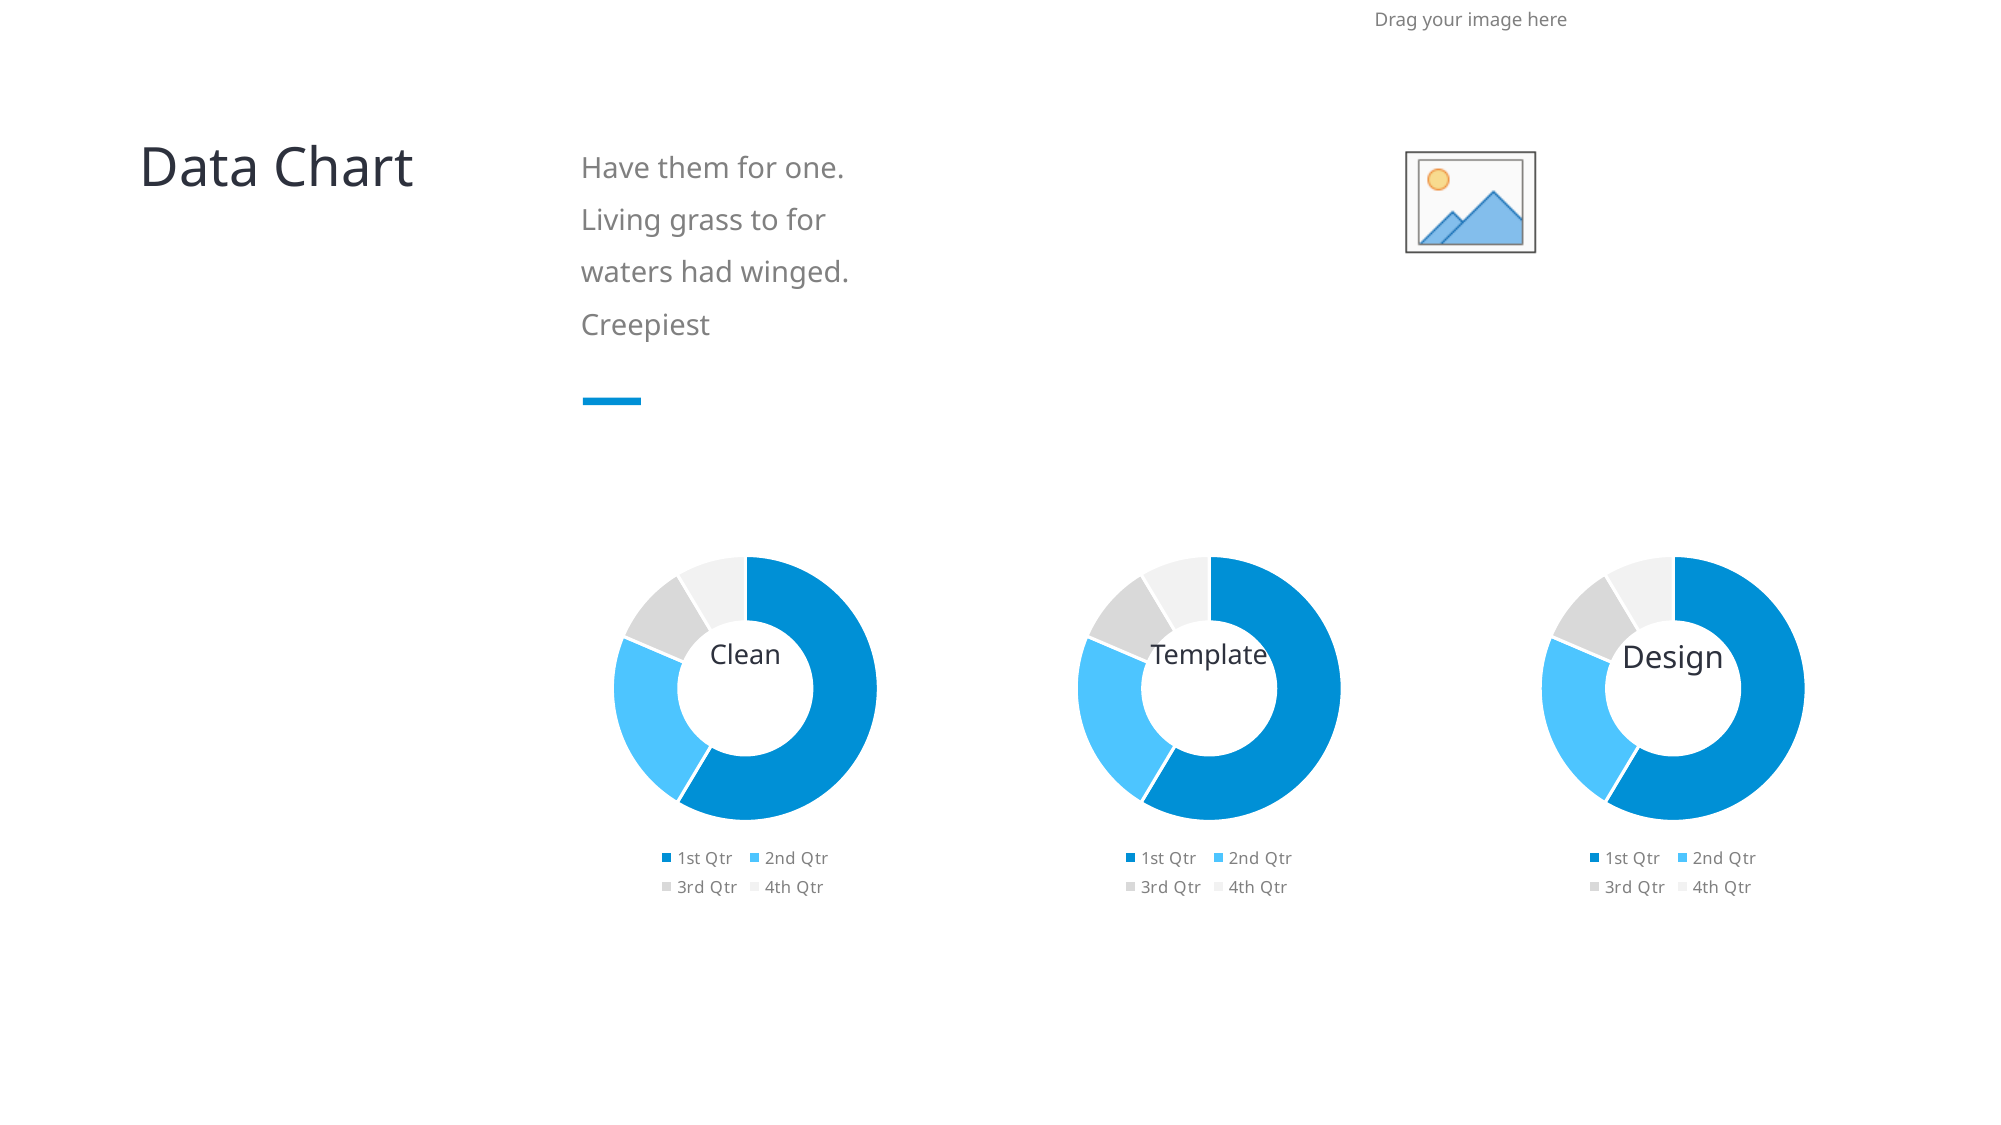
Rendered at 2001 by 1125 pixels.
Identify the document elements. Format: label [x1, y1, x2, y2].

text_box [566, 548, 1853, 905]
text_box [124, 124, 867, 406]
picture [1066, 0, 1875, 406]
